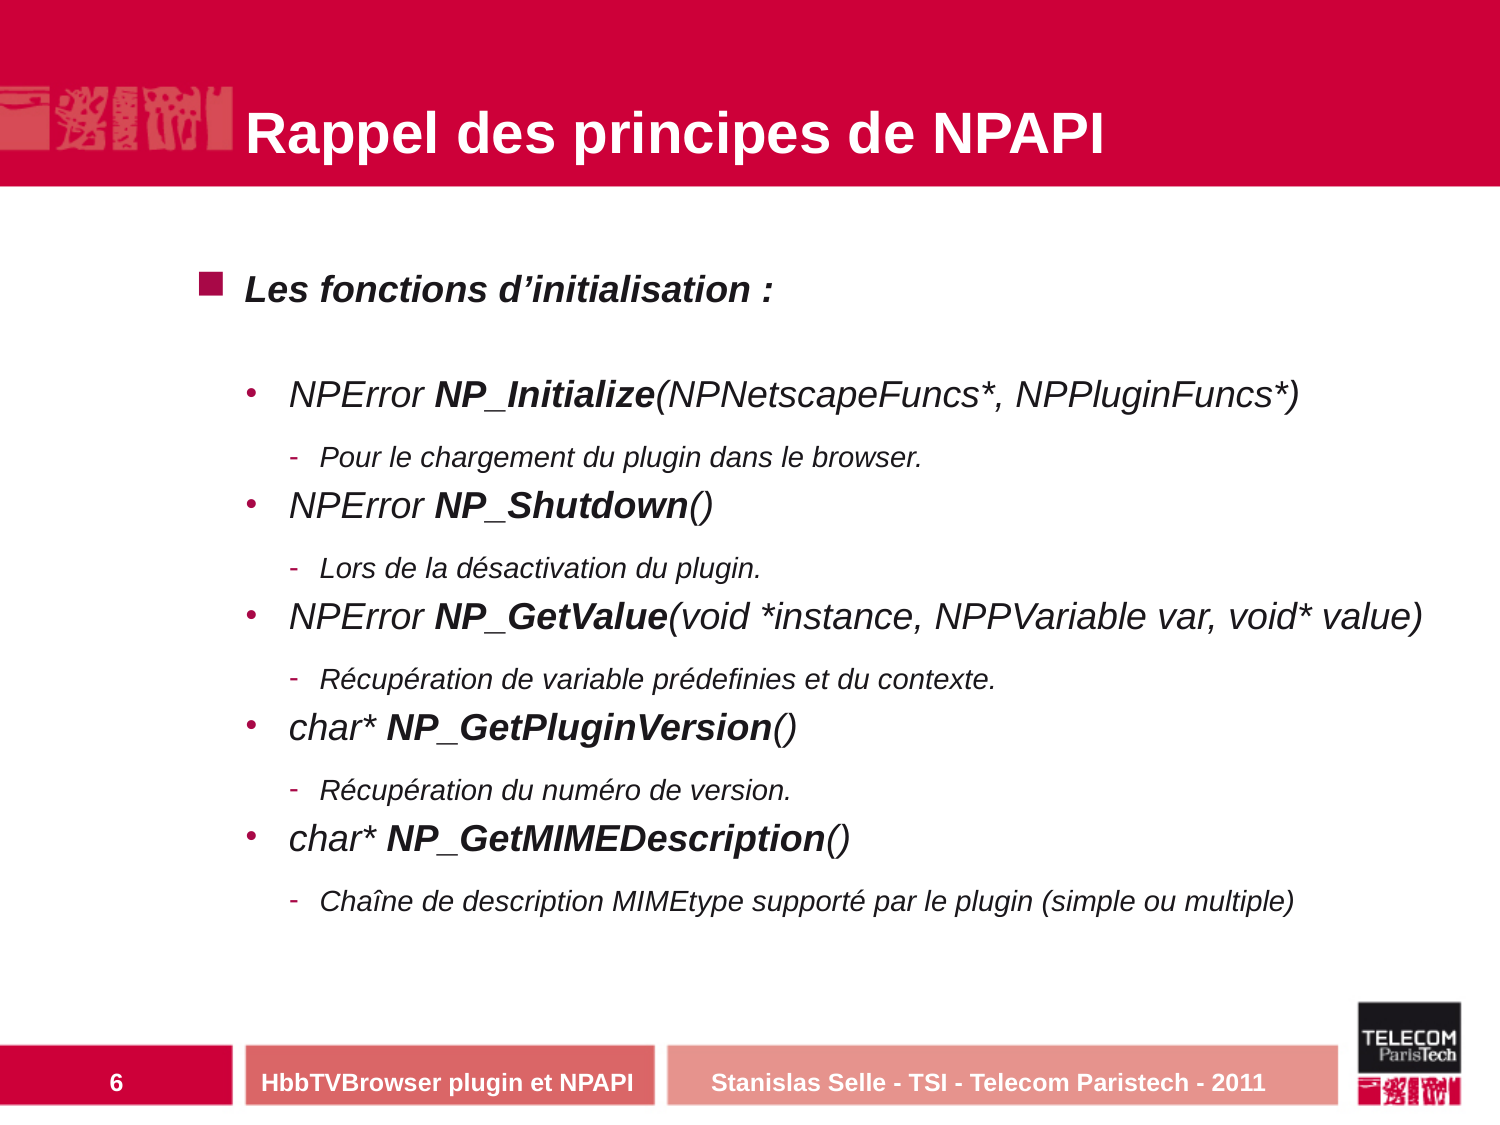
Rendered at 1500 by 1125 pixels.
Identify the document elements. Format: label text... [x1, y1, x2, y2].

footer HbbTVBrowser plugin et NPAPI Stanislas Selle - TSI - Telecom Paristech - 2011 [260, 1058, 1338, 1103]
picture [0, 0, 1500, 1125]
title Rappel des principes de NPAPI [245, 23, 1459, 166]
slide_number 6 [94, 1058, 234, 1107]
list Les fonctions d’initialisation : NPError NP_Initialize(NPNetscapeFuncs*, NPPluginFuncs*) Pour le chargement du plugin dans le browser. NPError NP_Shutdown() Lors de la désactivation du plugin. NPError NP_GetValue(void *instance, NPPVariable var, void* value) Récupération de variable prédefinies et du contexte. char* NP_GetPluginVersion() Récupération du numéro de version. char* NP_GetMIMEDescription() Chaîne de description MIMEtype supporté par le plugin (simple ou multiple) [199, 265, 1459, 1004]
